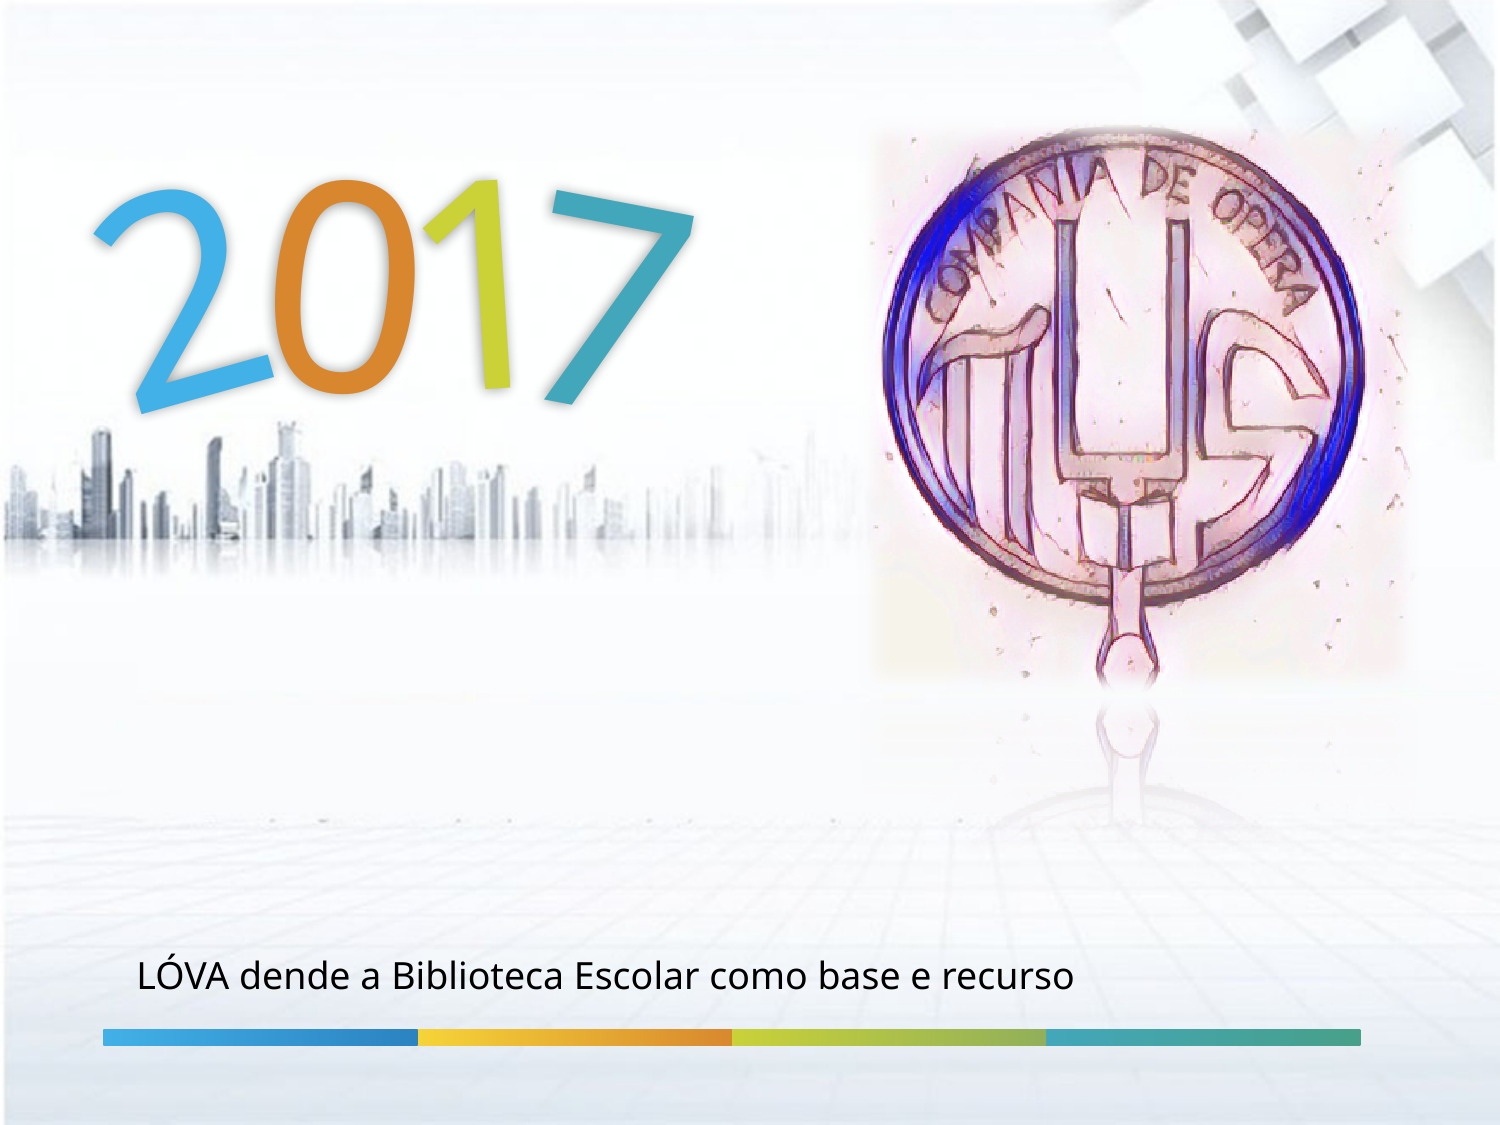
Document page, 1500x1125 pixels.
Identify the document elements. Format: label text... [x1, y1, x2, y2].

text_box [80, 91, 677, 478]
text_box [103, 1029, 1361, 1046]
text_box LÓVA dende a Biblioteca Escolar como base e recurso [121, 944, 1398, 1004]
picture [0, 0, 1500, 1125]
